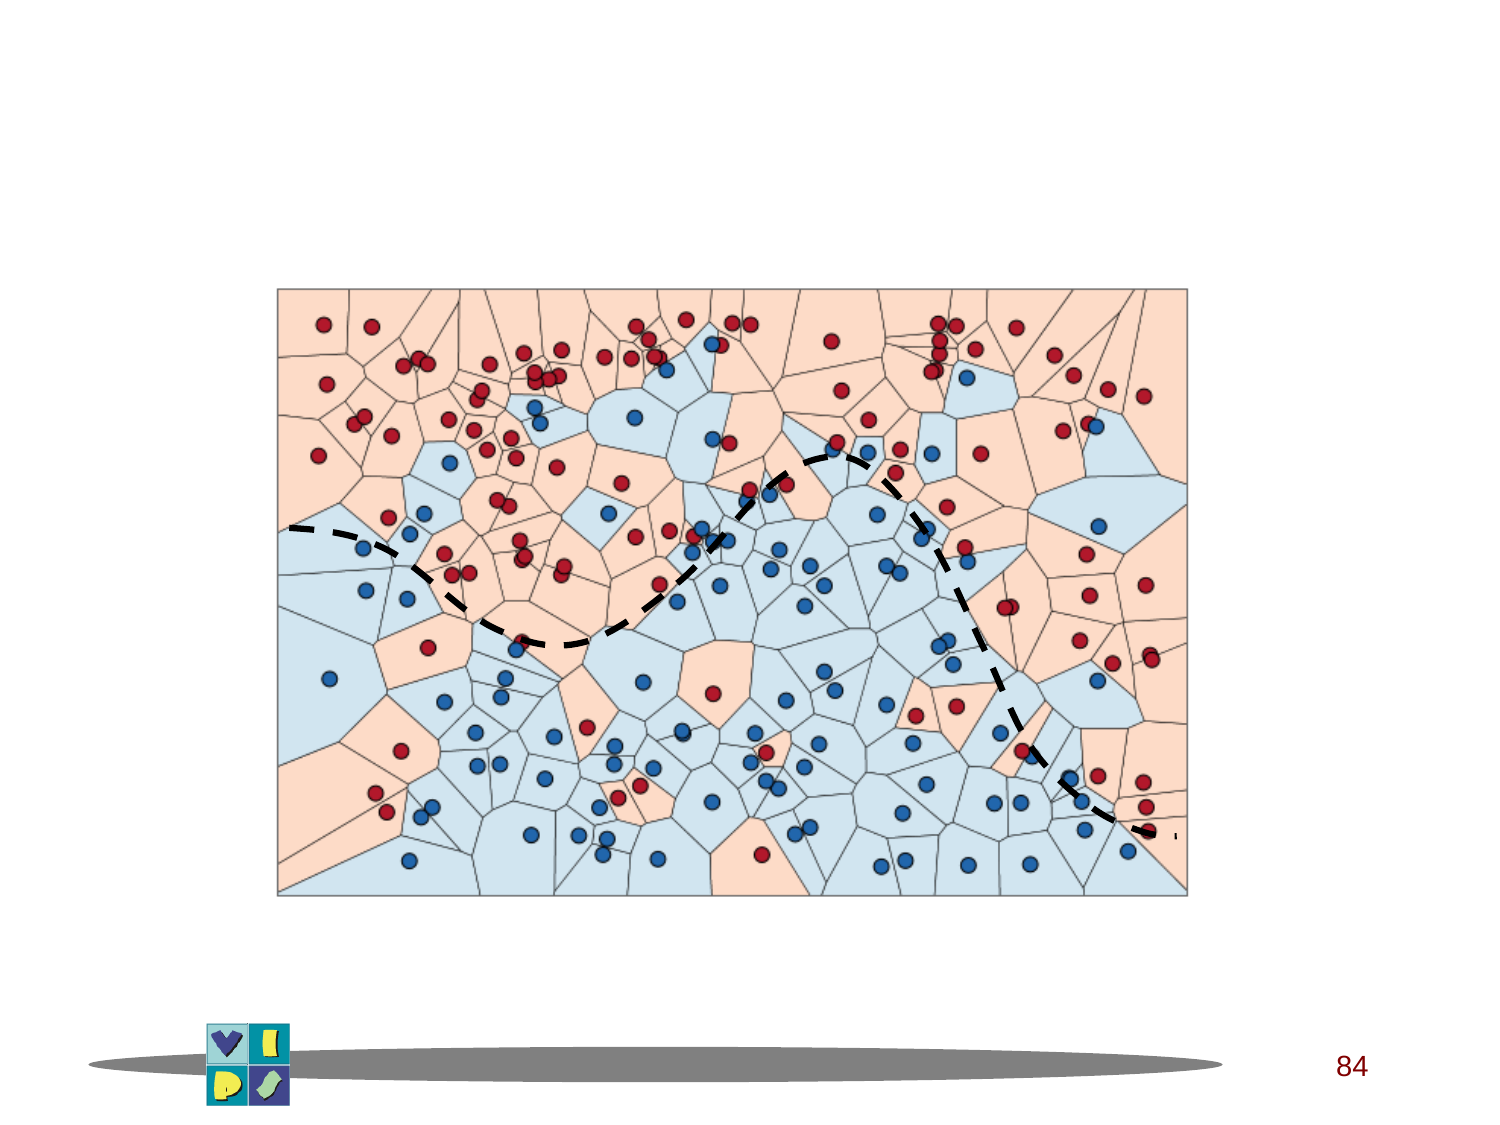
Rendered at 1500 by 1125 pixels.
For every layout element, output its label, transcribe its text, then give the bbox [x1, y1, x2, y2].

slide_number 84 [1033, 1039, 1384, 1118]
picture [261, 278, 1205, 909]
picture [206, 1023, 290, 1106]
